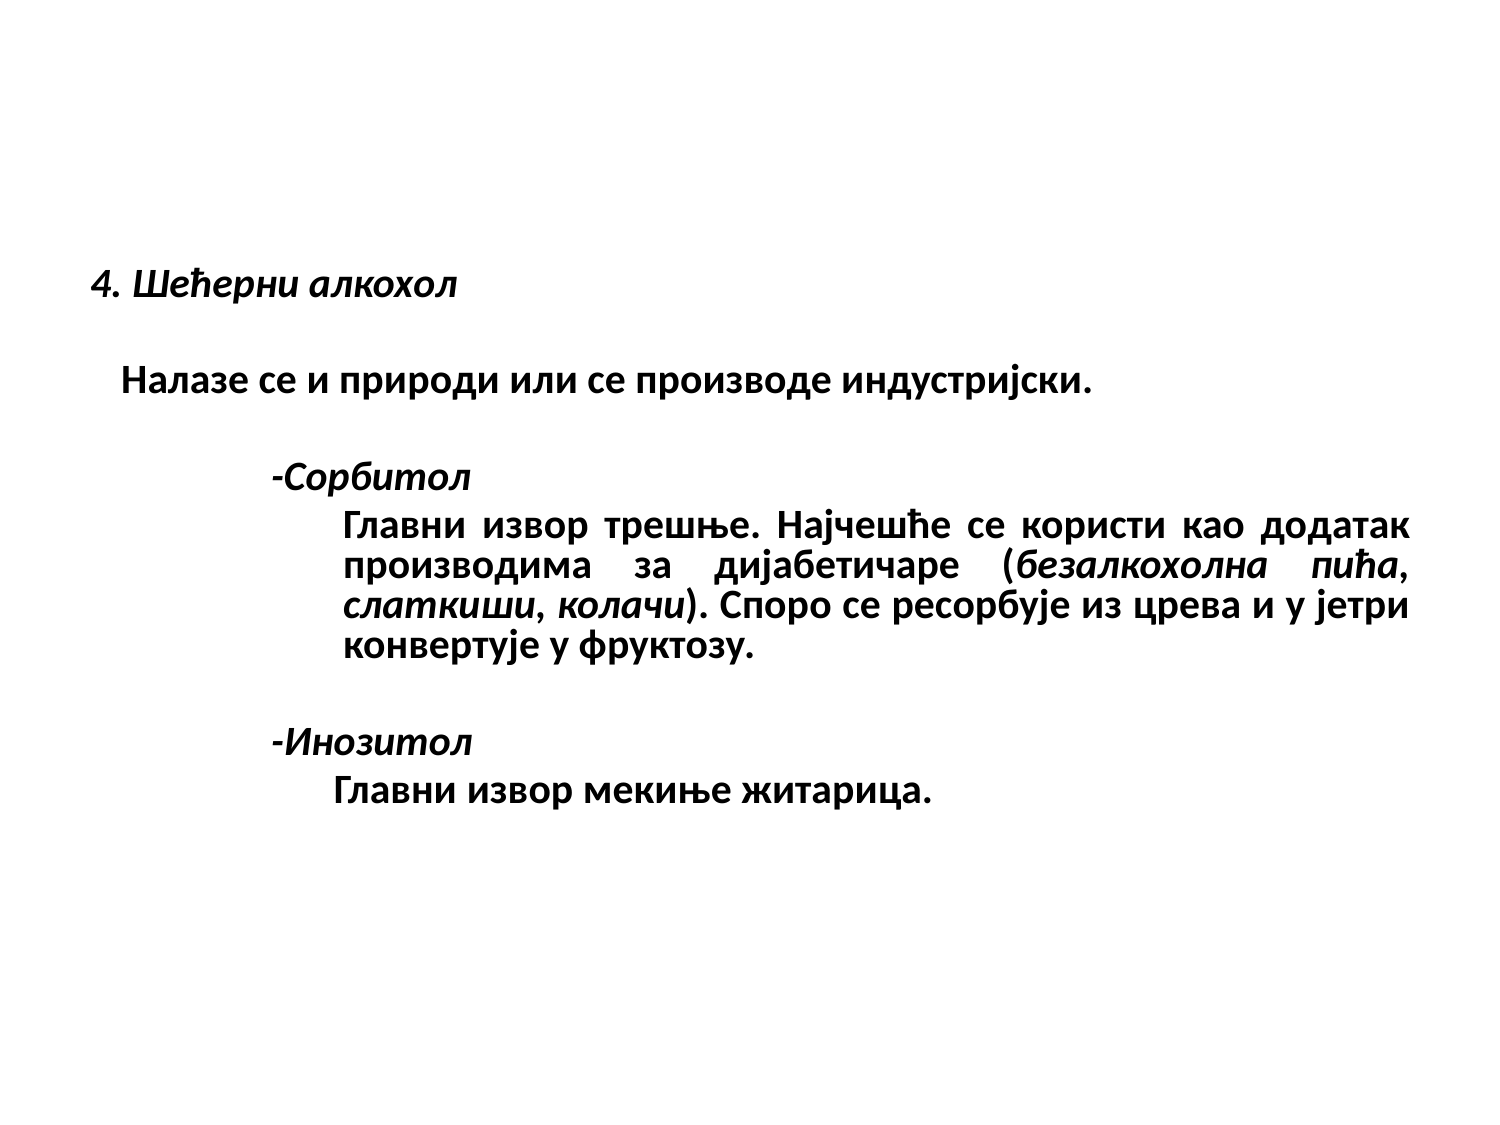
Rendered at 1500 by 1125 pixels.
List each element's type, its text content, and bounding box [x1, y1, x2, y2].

list 4. Шећeрни алкохoл Налазе се и природи или се производе индустријски. -Сорбитол Главни извор трешње. Најчешће се користи као додатак производима за дијабетичаре (безалкохолна пића, слаткиши, колачи). Споро се ресорбује из црева и у јетри конвертује у фруктозу. -Инозитол Главни извор мекиње житарица. [75, 257, 1425, 1118]
